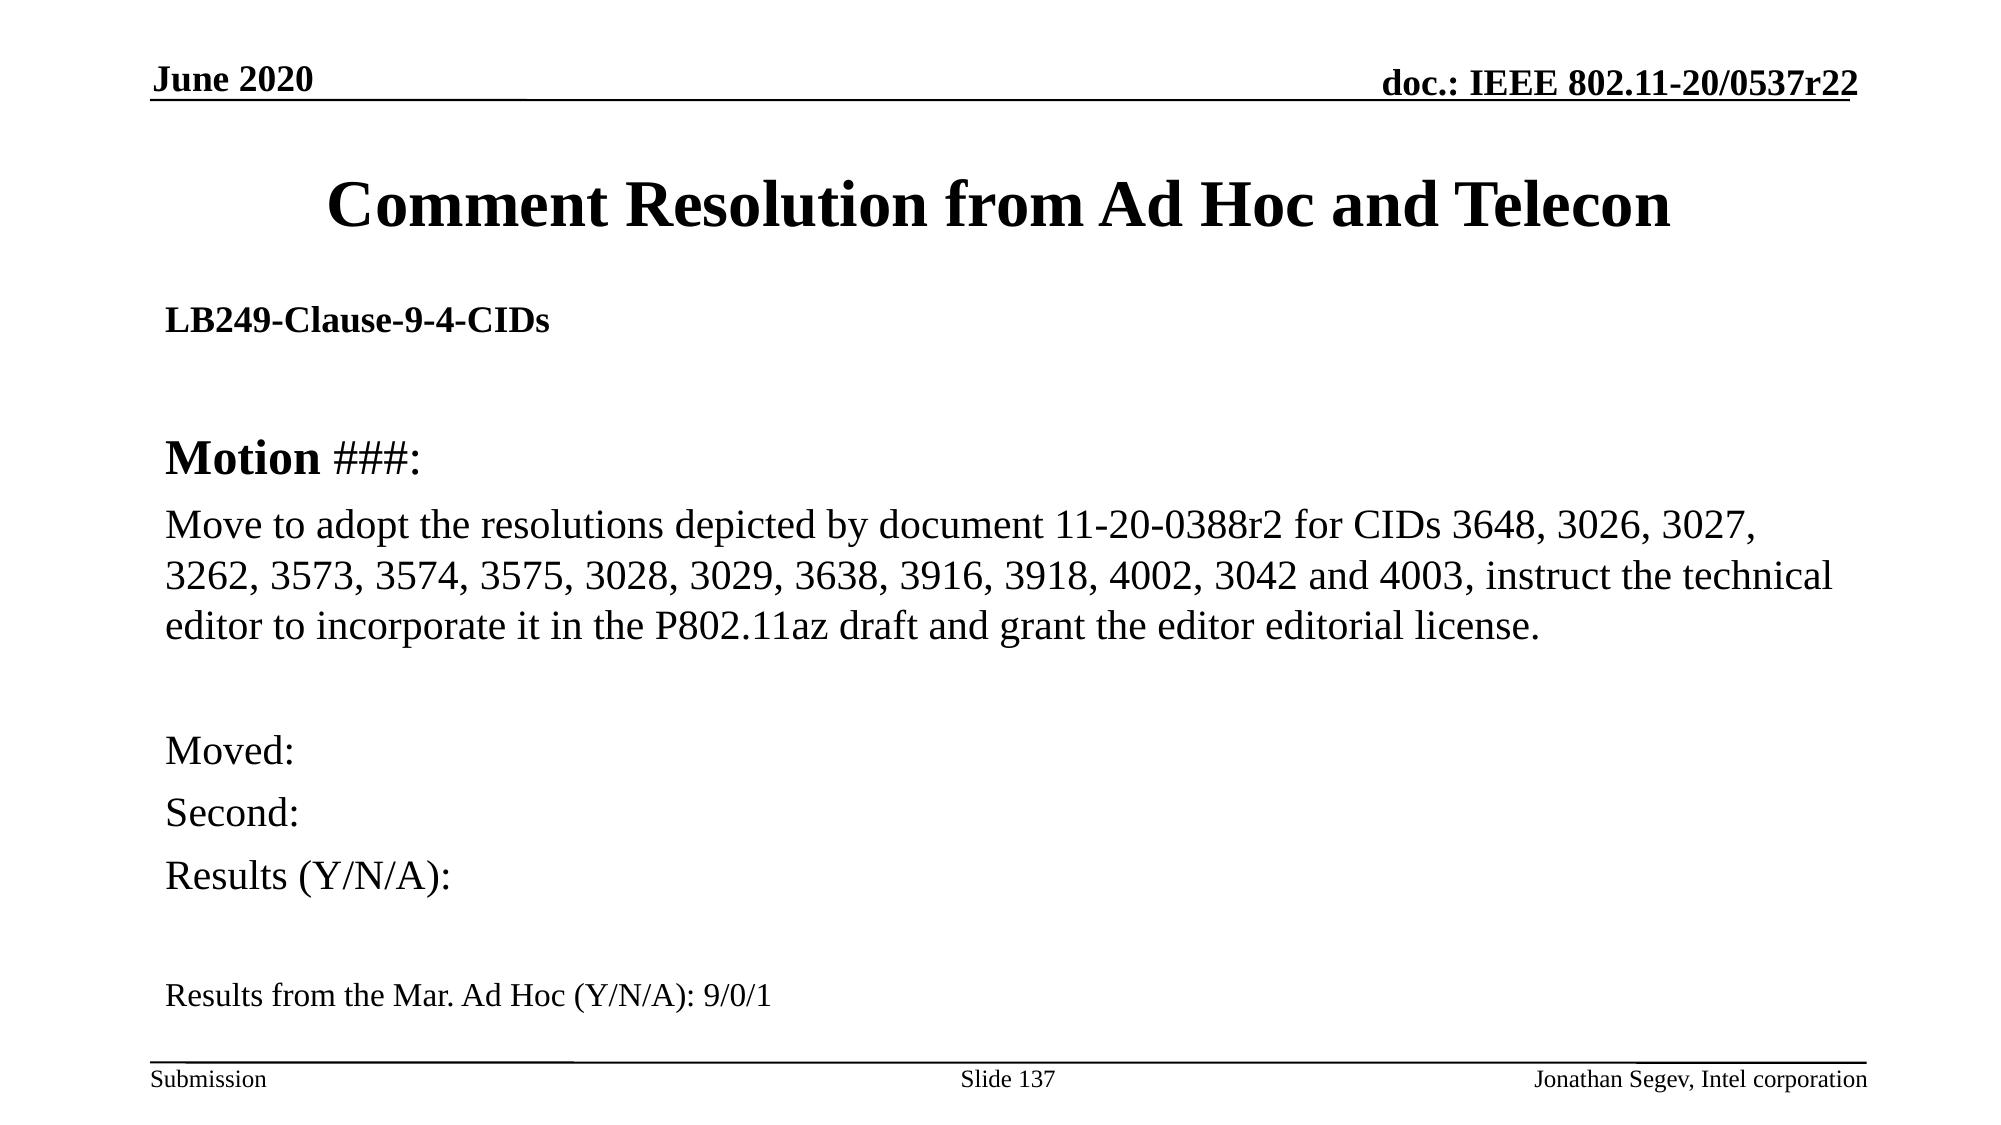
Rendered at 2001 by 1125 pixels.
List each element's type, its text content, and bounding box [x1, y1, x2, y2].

list LB249-Clause-9-4-CIDs Motion ###: Move to adopt the resolutions depicted by document 11-20-0388r2 for CIDs 3648, 3026, 3027, 3262, 3573, 3574, 3575, 3028, 3029, 3638, 3916, 3918, 4002, 3042 and 4003, instruct the technical editor to incorporate it in the P802.11az draft and grant the editor editorial license. Moved: Second: Results (Y/N/A): Results from the Mar. Ad Hoc (Y/N/A): 9/0/1 [149, 286, 1850, 1000]
slide_number Slide 137 [950, 1061, 1067, 1123]
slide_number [152, 54, 563, 100]
title Comment Resolution from Ad Hoc and Telecon [149, 112, 1850, 286]
footer Jonathan Segev, Intel corporation [1171, 1061, 1869, 1093]
